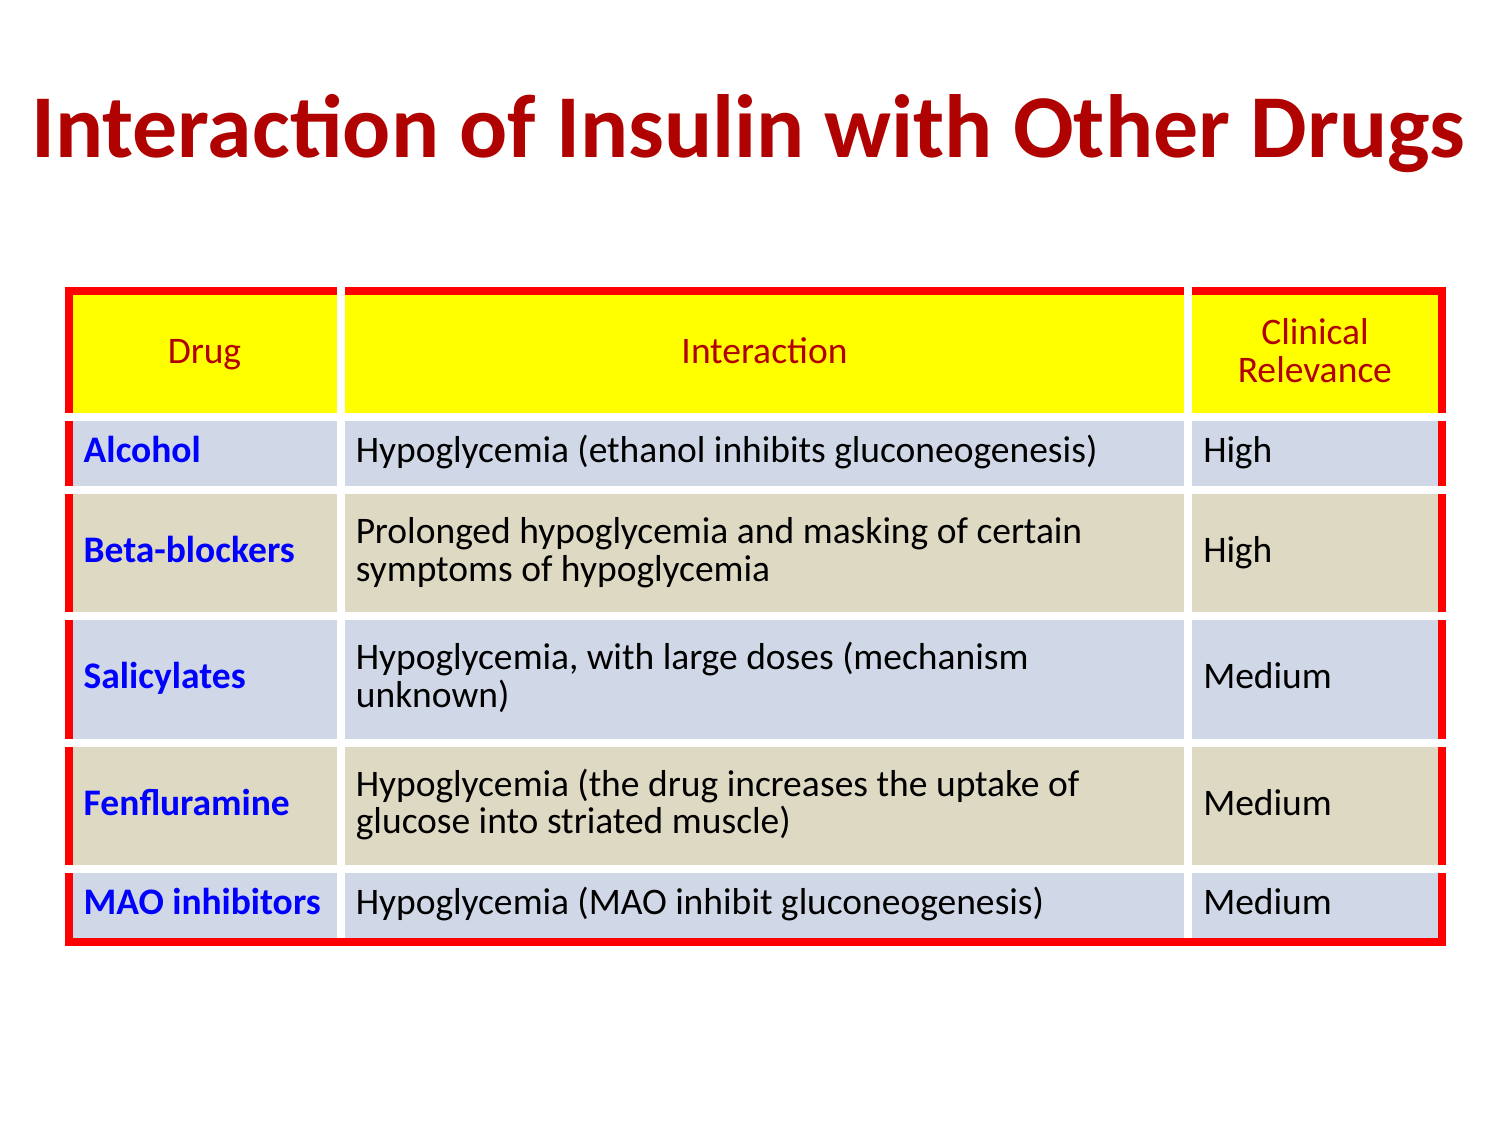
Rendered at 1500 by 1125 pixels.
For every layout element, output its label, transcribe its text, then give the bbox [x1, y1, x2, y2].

table_cell Medium [1192, 873, 1438, 938]
table_cell Hypoglycemia, with large doses (mechanism unknown) [345, 620, 1184, 739]
table_cell Alcohol [73, 421, 337, 486]
table_cell Salicylates [73, 620, 337, 739]
table_cell MAO inhibitors [73, 873, 337, 938]
table_cell High [1192, 494, 1438, 612]
table_header Drug [73, 295, 337, 413]
table_cell Medium [1192, 620, 1438, 739]
table_header Clinical Relevance [1192, 295, 1438, 413]
table_cell Hypoglycemia (ethanol inhibits gluconeogenesis) [345, 421, 1184, 486]
table_cell Prolonged hypoglycemia and masking of certain symptoms of hypoglycemia [345, 494, 1184, 612]
table_cell Beta-blockers [73, 494, 337, 612]
table_cell Hypoglycemia (MAO inhibit gluconeogenesis) [345, 873, 1184, 938]
table_cell High [1192, 421, 1438, 486]
table_cell Hypoglycemia (the drug increases the uptake of glucose into striated muscle) [345, 747, 1184, 865]
title Interaction of Insulin with Other Drugs [7, 54, 1493, 190]
table_cell Medium [1192, 747, 1438, 865]
table_header Interaction [345, 295, 1184, 413]
table_cell Fenfluramine [73, 747, 337, 865]
